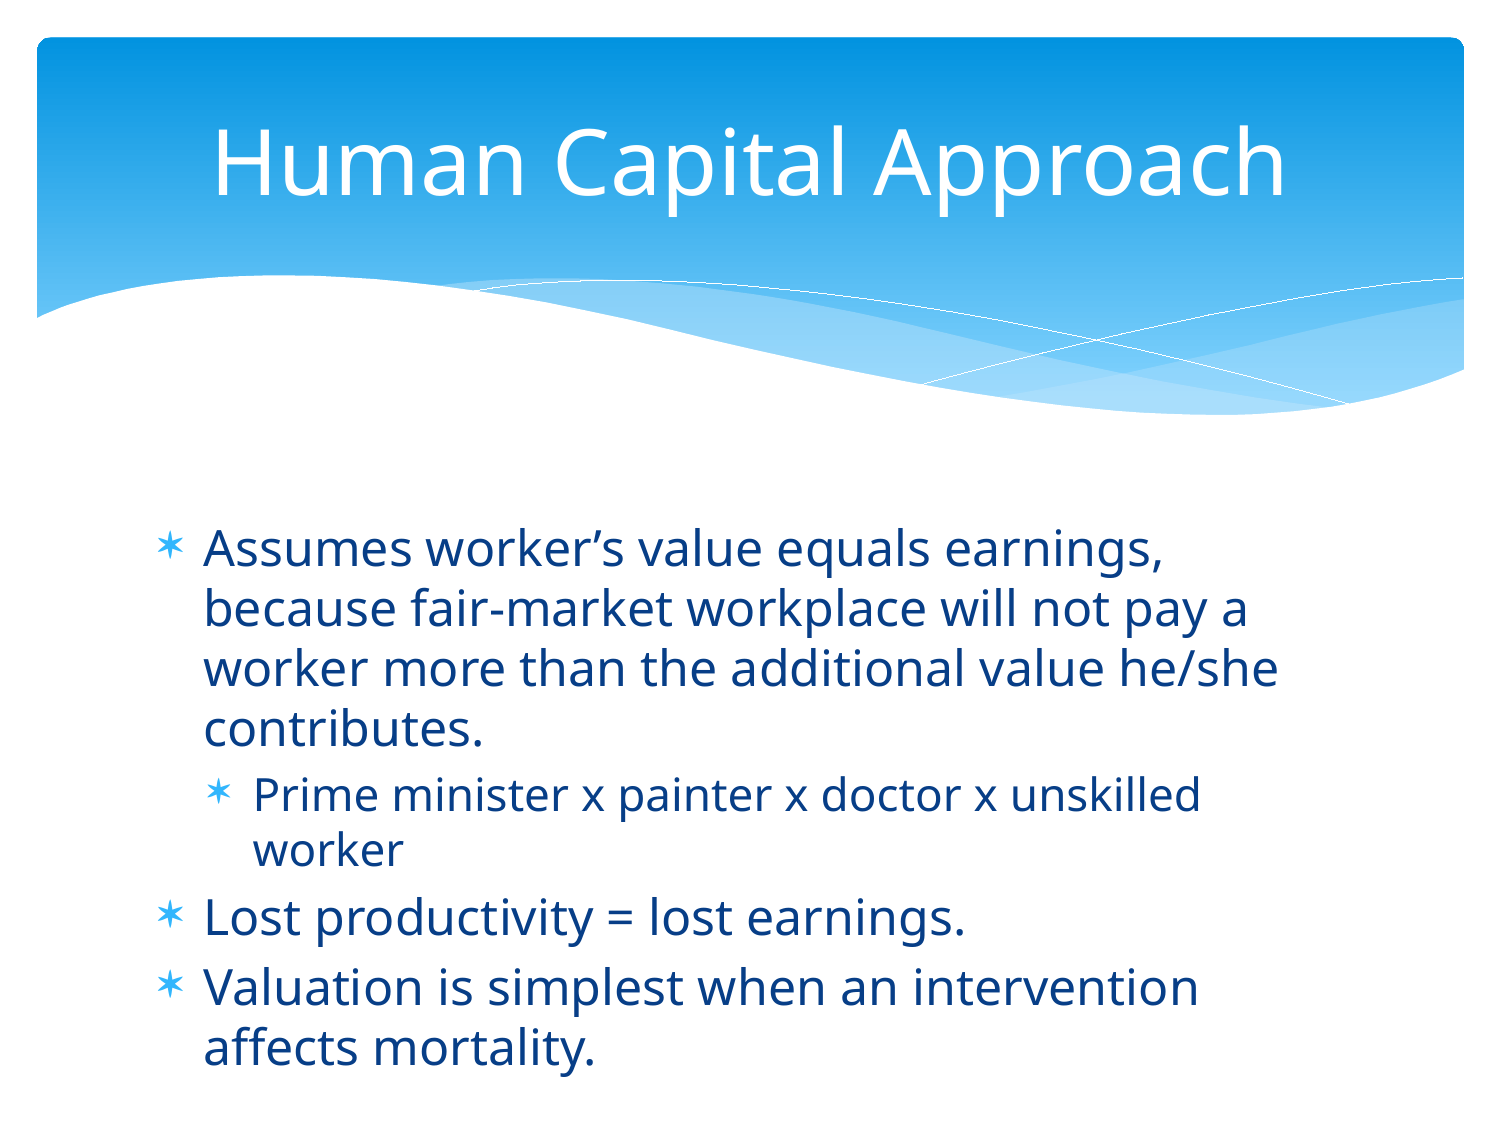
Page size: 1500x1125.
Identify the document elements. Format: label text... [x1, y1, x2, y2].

list Assumes worker’s value equals earnings, because fair-market workplace will not pay a worker more than the additional value he/she contributes. Prime minister x painter x doctor x unskilled worker Lost productivity = lost earnings. Valuation is simplest when an intervention affects mortality. [143, 438, 1359, 1005]
title Human Capital Approach [75, 55, 1425, 261]
